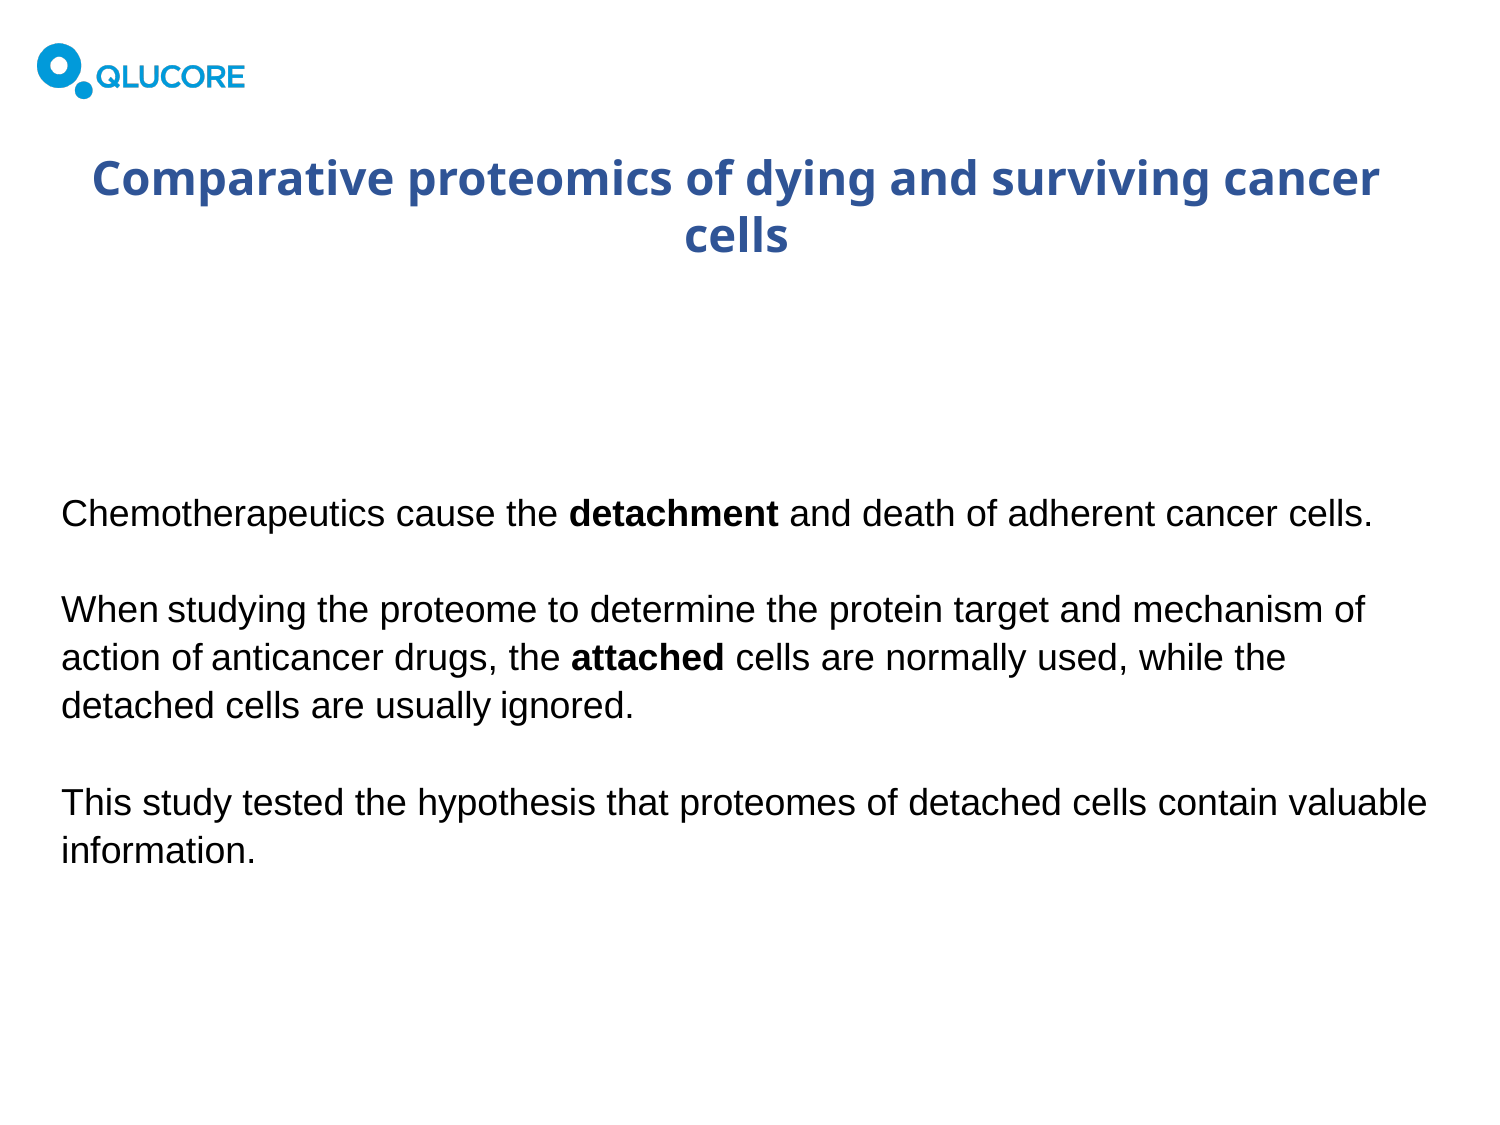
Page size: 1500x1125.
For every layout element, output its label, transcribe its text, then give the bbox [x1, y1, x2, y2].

title Comparative proteomics of dying and surviving cancer cells [61, 139, 1412, 327]
picture [23, 29, 258, 113]
text_box Chemotherapeutics cause the detachment and death of adherent cancer cells. When studying the proteome to determine the protein target and mechanism of action of anticancer drugs, the attached cells are normally used, while the detached cells are usually ignored. This study tested the hypothesis that proteomes of detached cells contain valuable information. [46, 433, 1454, 1029]
